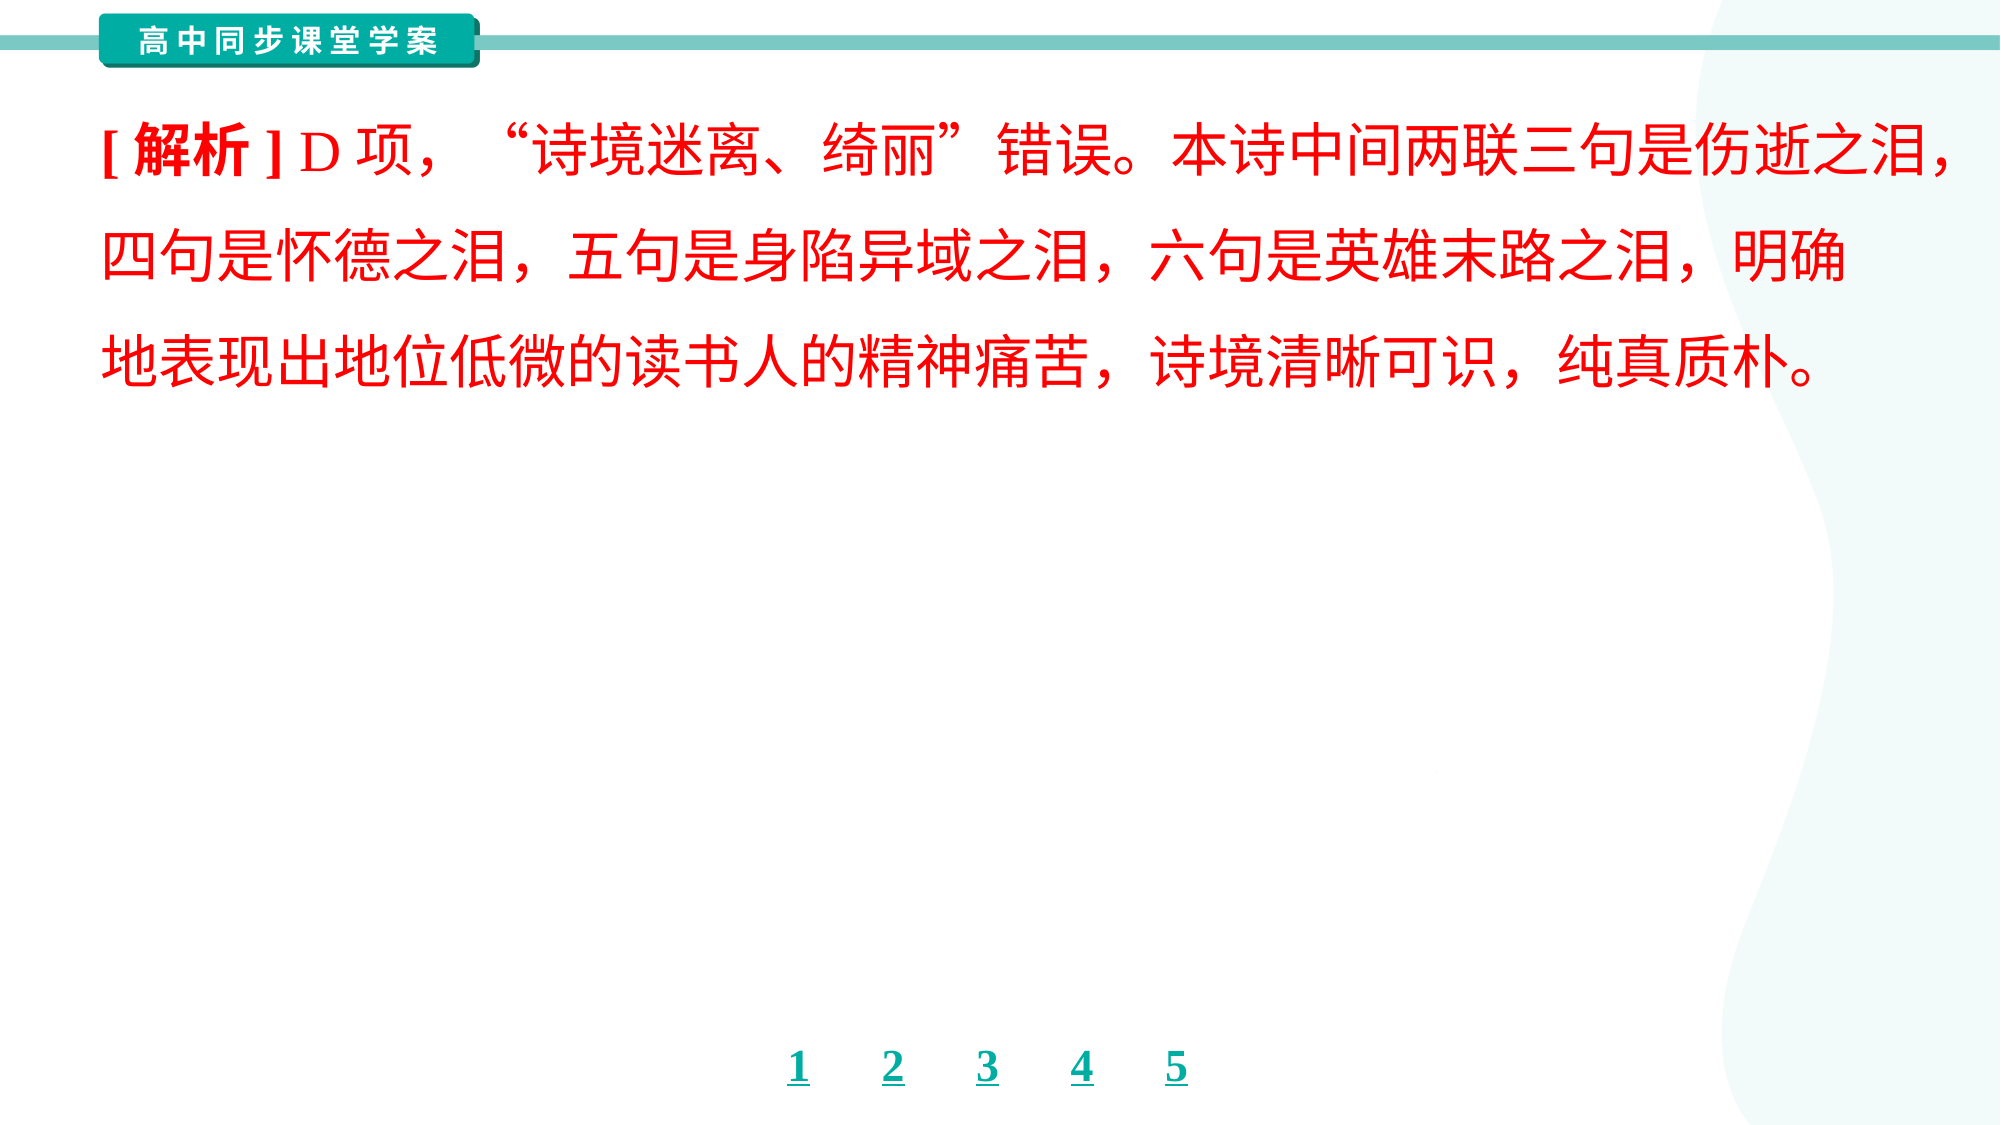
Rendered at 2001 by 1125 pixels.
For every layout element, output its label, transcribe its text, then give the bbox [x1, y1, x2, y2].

picture [0, 0, 2000, 1125]
text_box [解析] D项，“诗境迷离、绮丽”错误。本诗中间两联三句是伤逝之泪， 四句是怀德之泪，五句是身陷异域之泪，六句是英雄末路之泪，明确 地表现出地位低微的读书人的精神痛苦，诗境清晰可识，纯真质朴。 [100, 76, 1899, 396]
